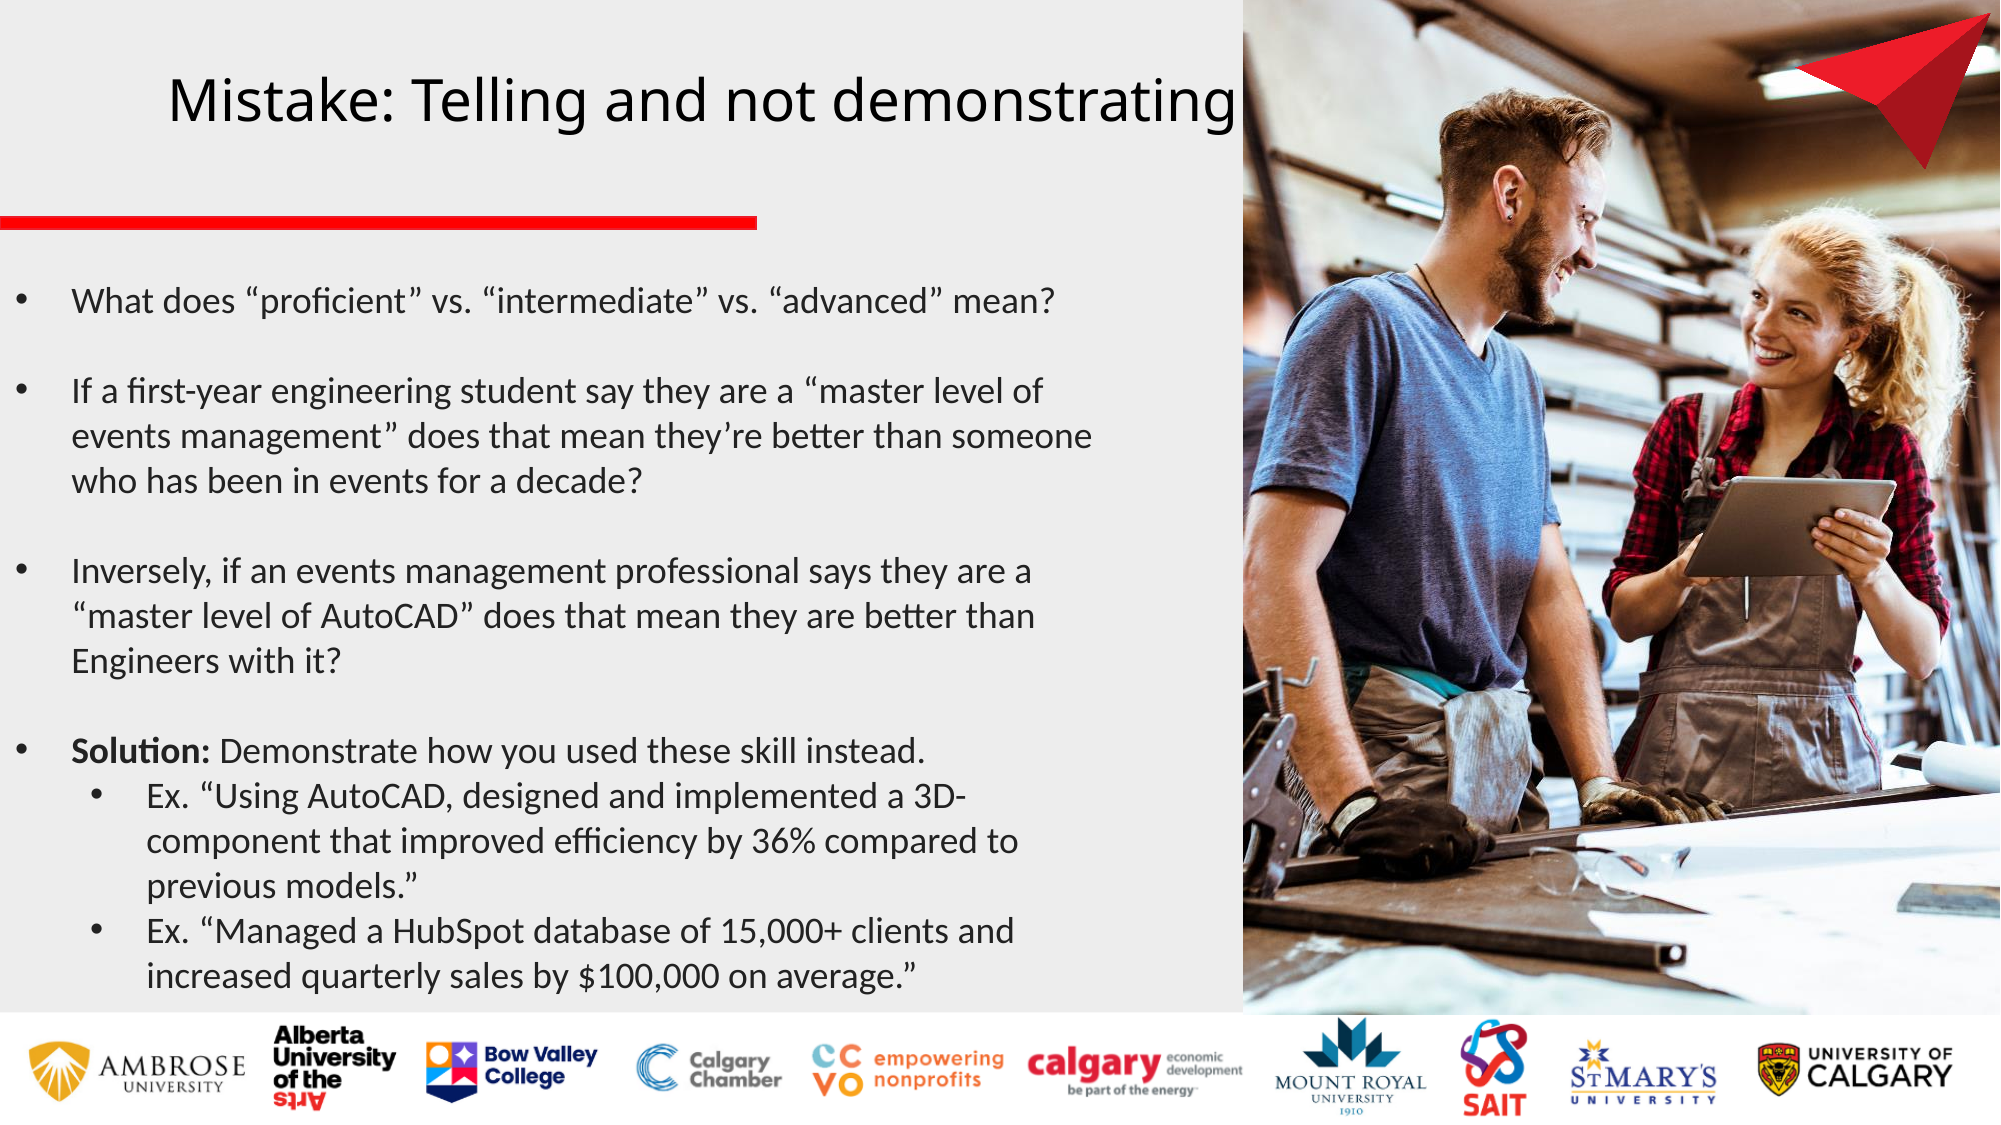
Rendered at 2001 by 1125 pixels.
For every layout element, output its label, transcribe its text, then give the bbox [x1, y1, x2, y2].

picture [0, 0, 2001, 1125]
text_box What does “proficient” vs. “intermediate” vs. “advanced” mean? If a first-year engineering student say they are a “master level of events management” does that mean they’re better than someone who has been in events for a decade? Inversely, if an events management professional says they are a “master level of AutoCAD” does that mean they are better than Engineers with it? Solution: Demonstrate how you used these skill instead. Ex. “Using AutoCAD, designed and implemented a 3D-component that improved efficiency by 36% compared to previous models.” Ex. “Managed a HubSpot database of 15,000+ clients and increased quarterly sales by $100,000 on average.” [0, 218, 1125, 1054]
text_box Mistake: Telling and not demonstrating [152, 55, 1243, 141]
